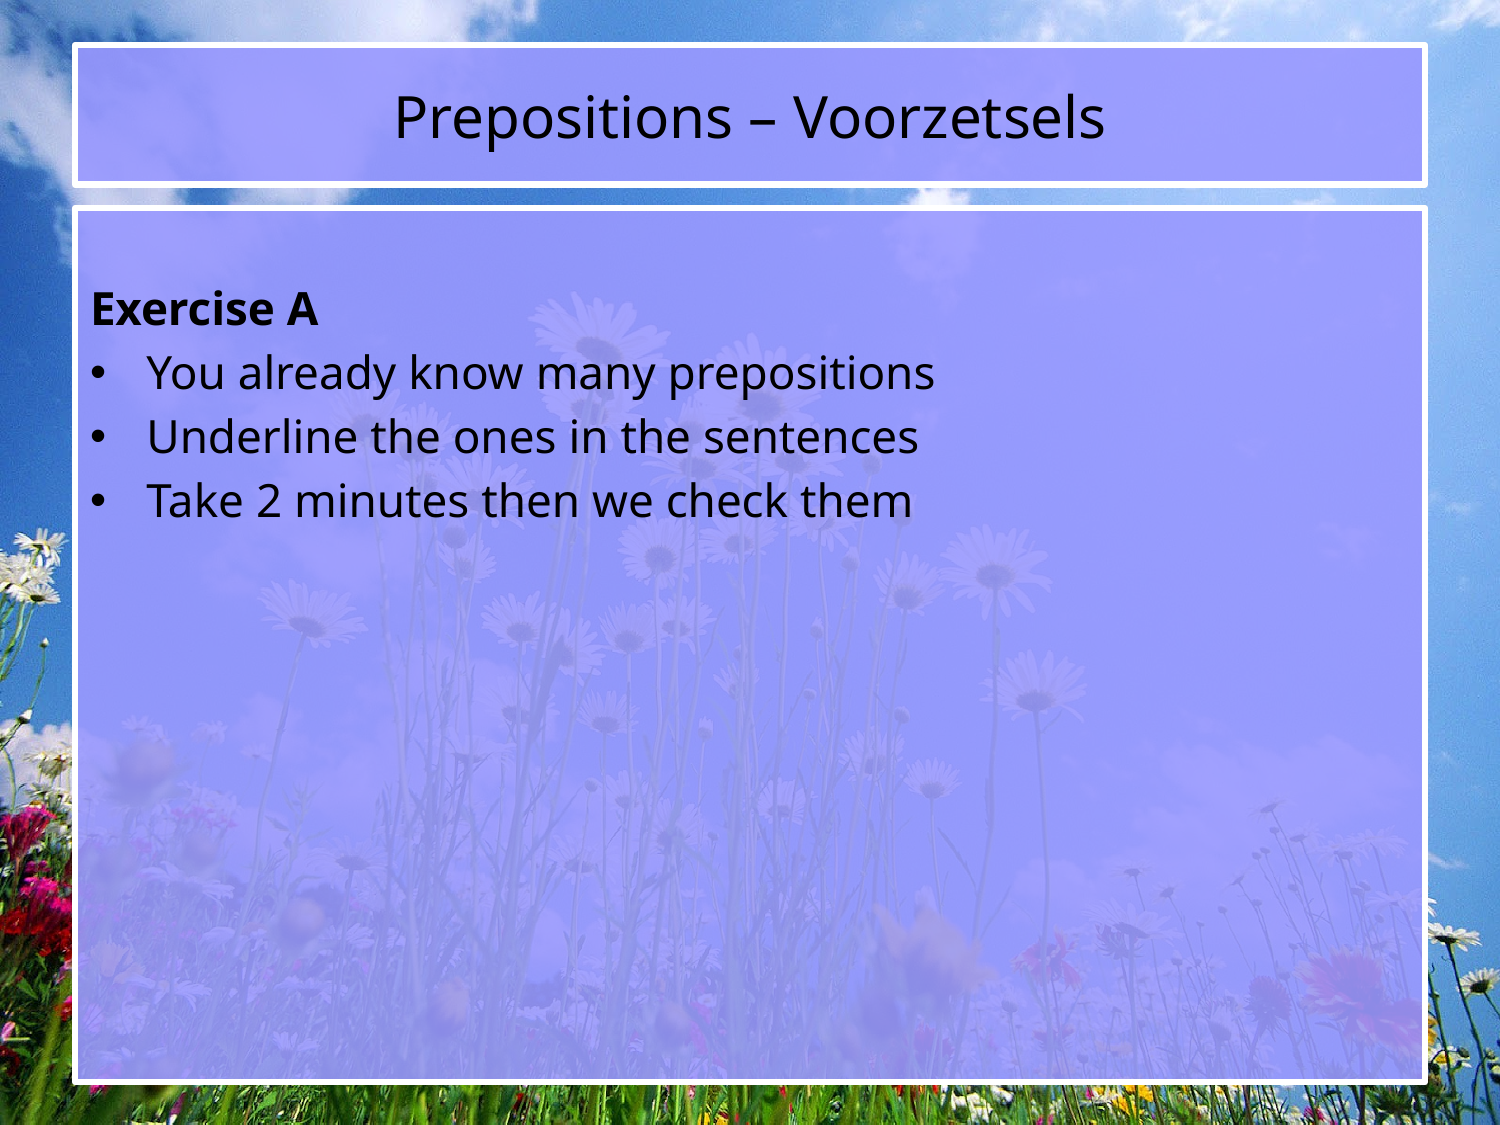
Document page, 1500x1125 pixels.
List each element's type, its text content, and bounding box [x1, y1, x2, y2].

picture [0, 0, 1500, 1125]
title Prepositions – Voorzetsels [72, 42, 1428, 188]
list Exercise A You already know many prepositions Underline the ones in the sentences Take 2 minutes then we check them [72, 205, 1428, 1085]
